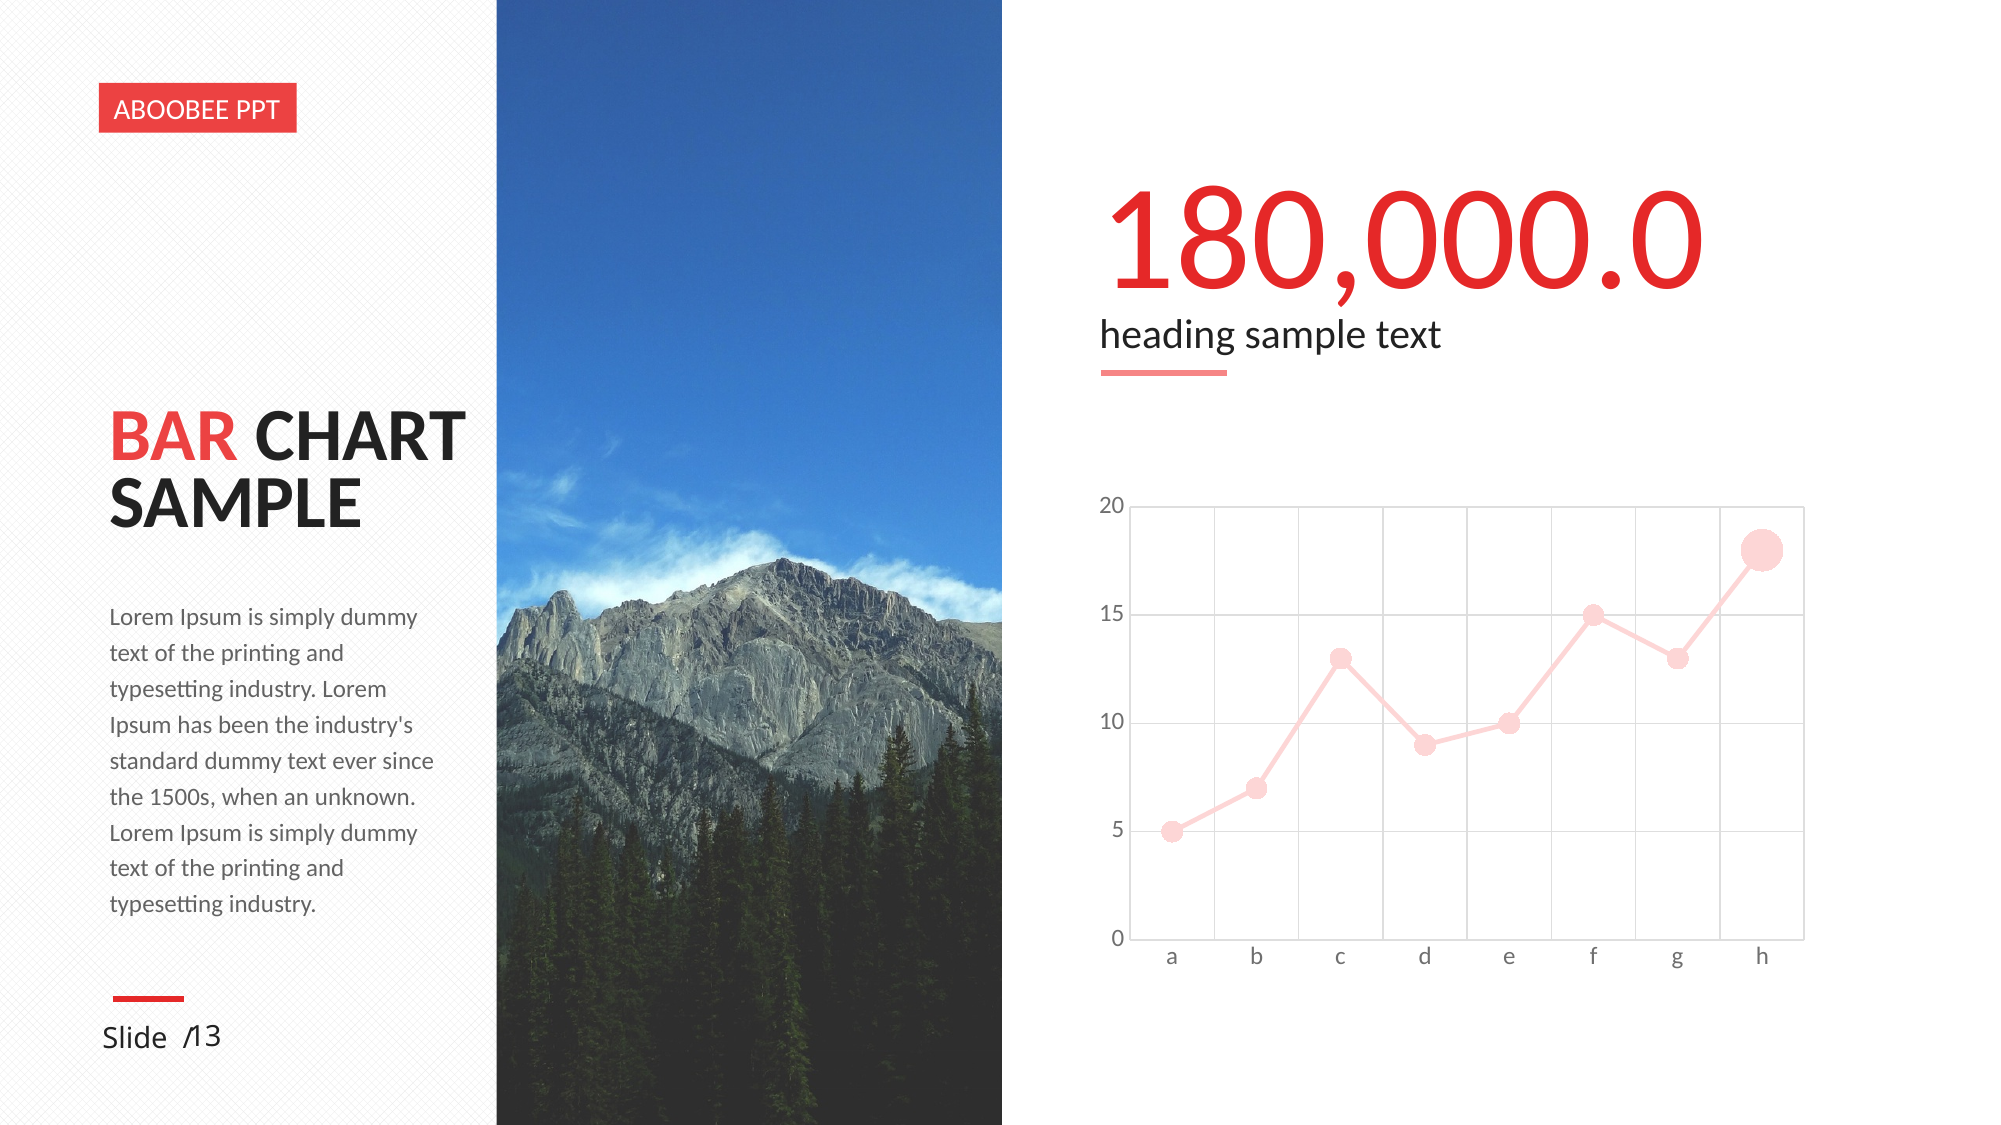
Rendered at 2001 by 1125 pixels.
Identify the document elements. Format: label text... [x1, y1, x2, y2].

text_box heading sample text [1084, 308, 1860, 386]
text_box BAR CHART SAMPLE [94, 399, 496, 628]
text_box 180,000.0 [1084, 166, 1860, 306]
text_box Lorem Ipsum is simply dummy text of the printing and typesetting industry. Lorem Ipsum has been the industry's standard dummy text ever since the 1500s, when an unknown. Lorem Ipsum is simply dummy text of the printing and typesetting industry. [94, 628, 463, 963]
picture [496, 0, 1002, 1125]
chart [1084, 484, 1819, 981]
text_box ABOOBEE PPT [98, 82, 297, 133]
